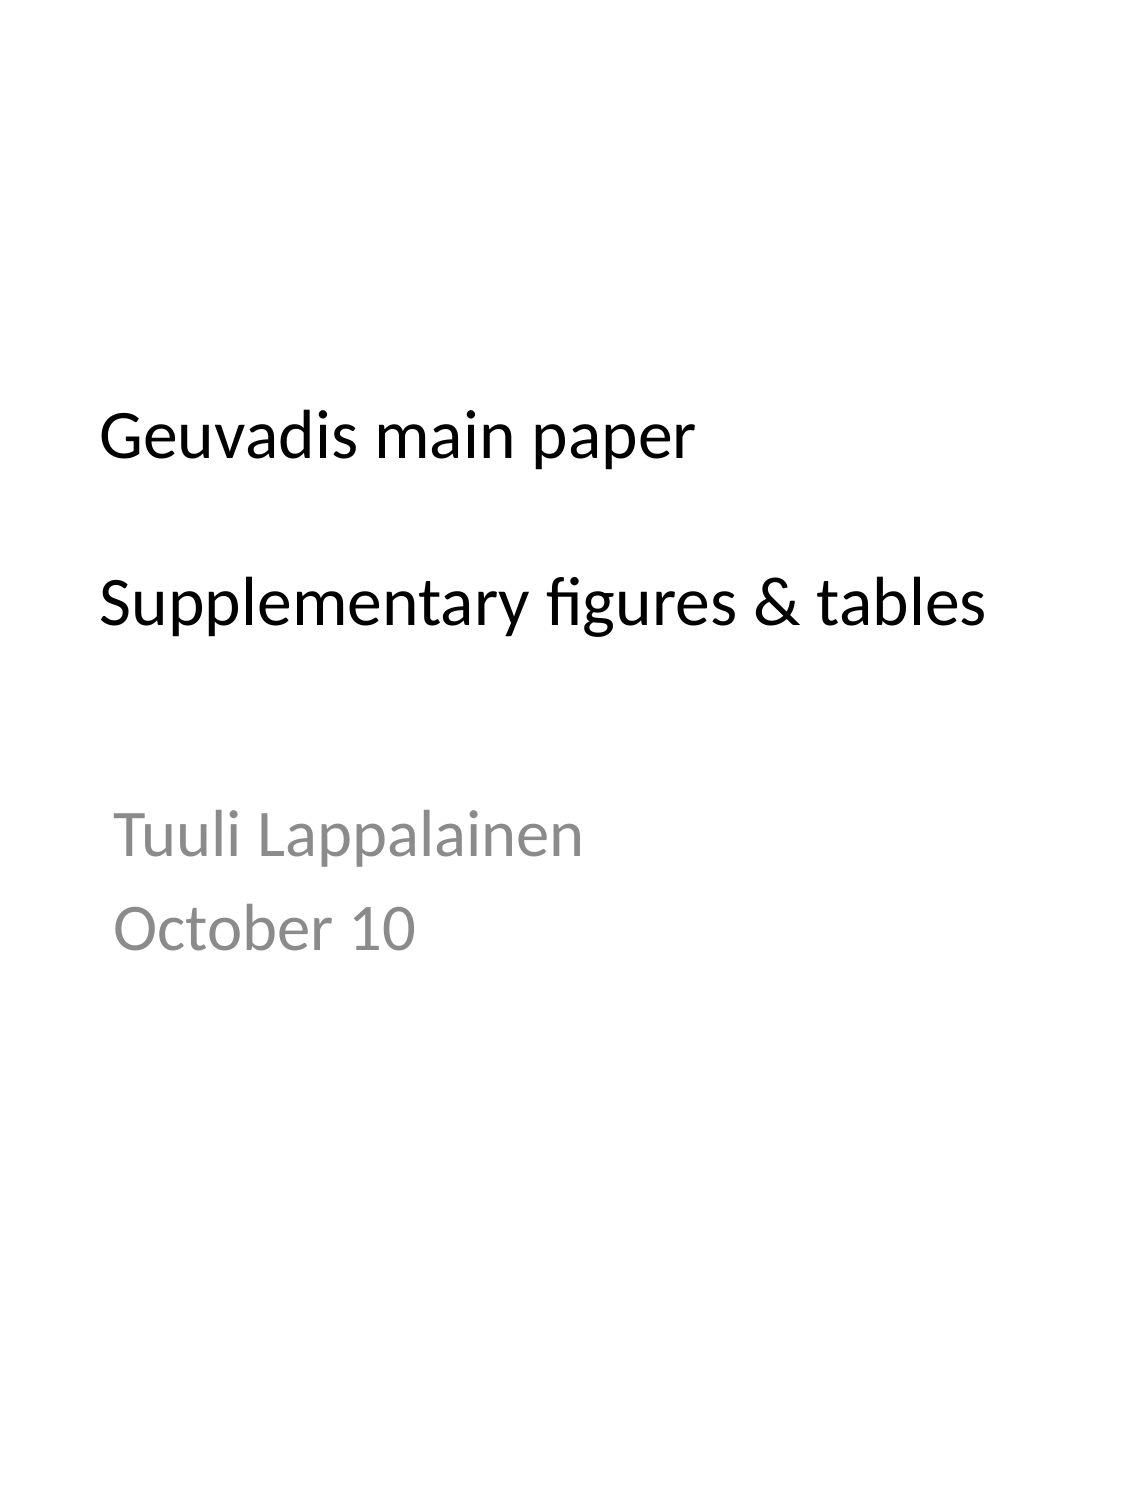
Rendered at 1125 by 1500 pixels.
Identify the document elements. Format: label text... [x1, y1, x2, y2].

title Geuvadis main paper Supplementary figures & tables [84, 353, 1041, 675]
subtitle Tuuli Lappalainen October 10 [98, 782, 886, 1166]
